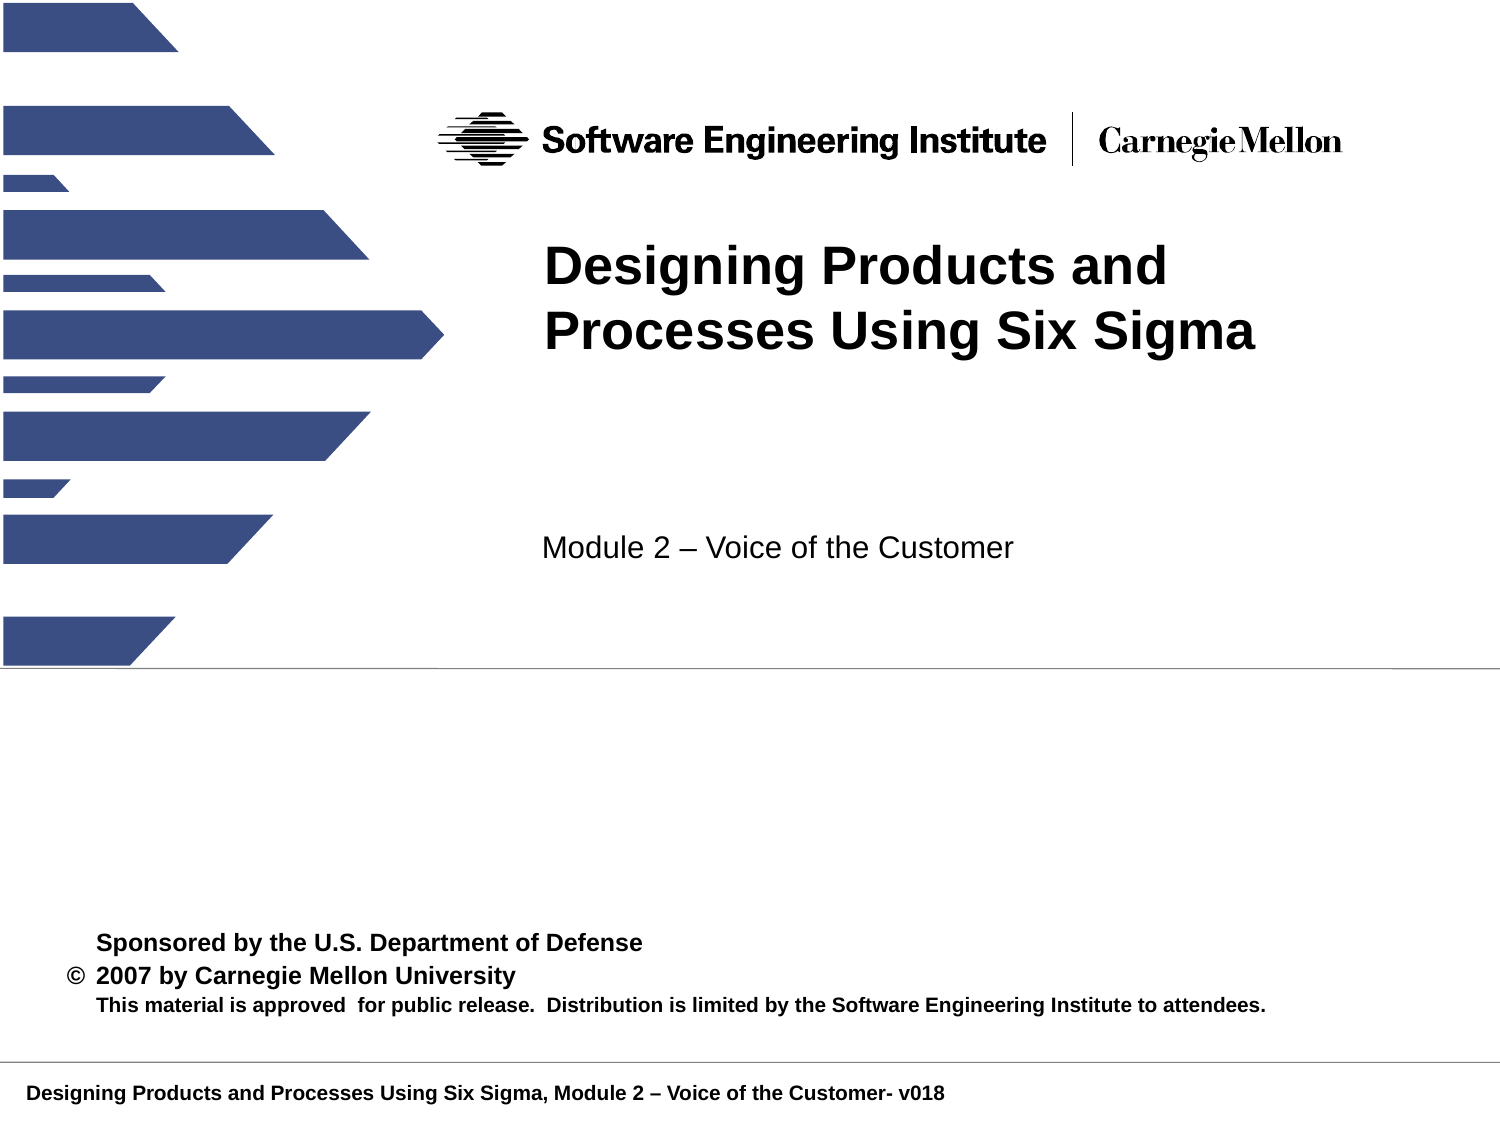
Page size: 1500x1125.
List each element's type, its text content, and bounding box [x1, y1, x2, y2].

text_box Module 2 – Voice of the Customer [527, 519, 1350, 572]
title Designing Products and Processes Using Six Sigma [529, 222, 1350, 369]
